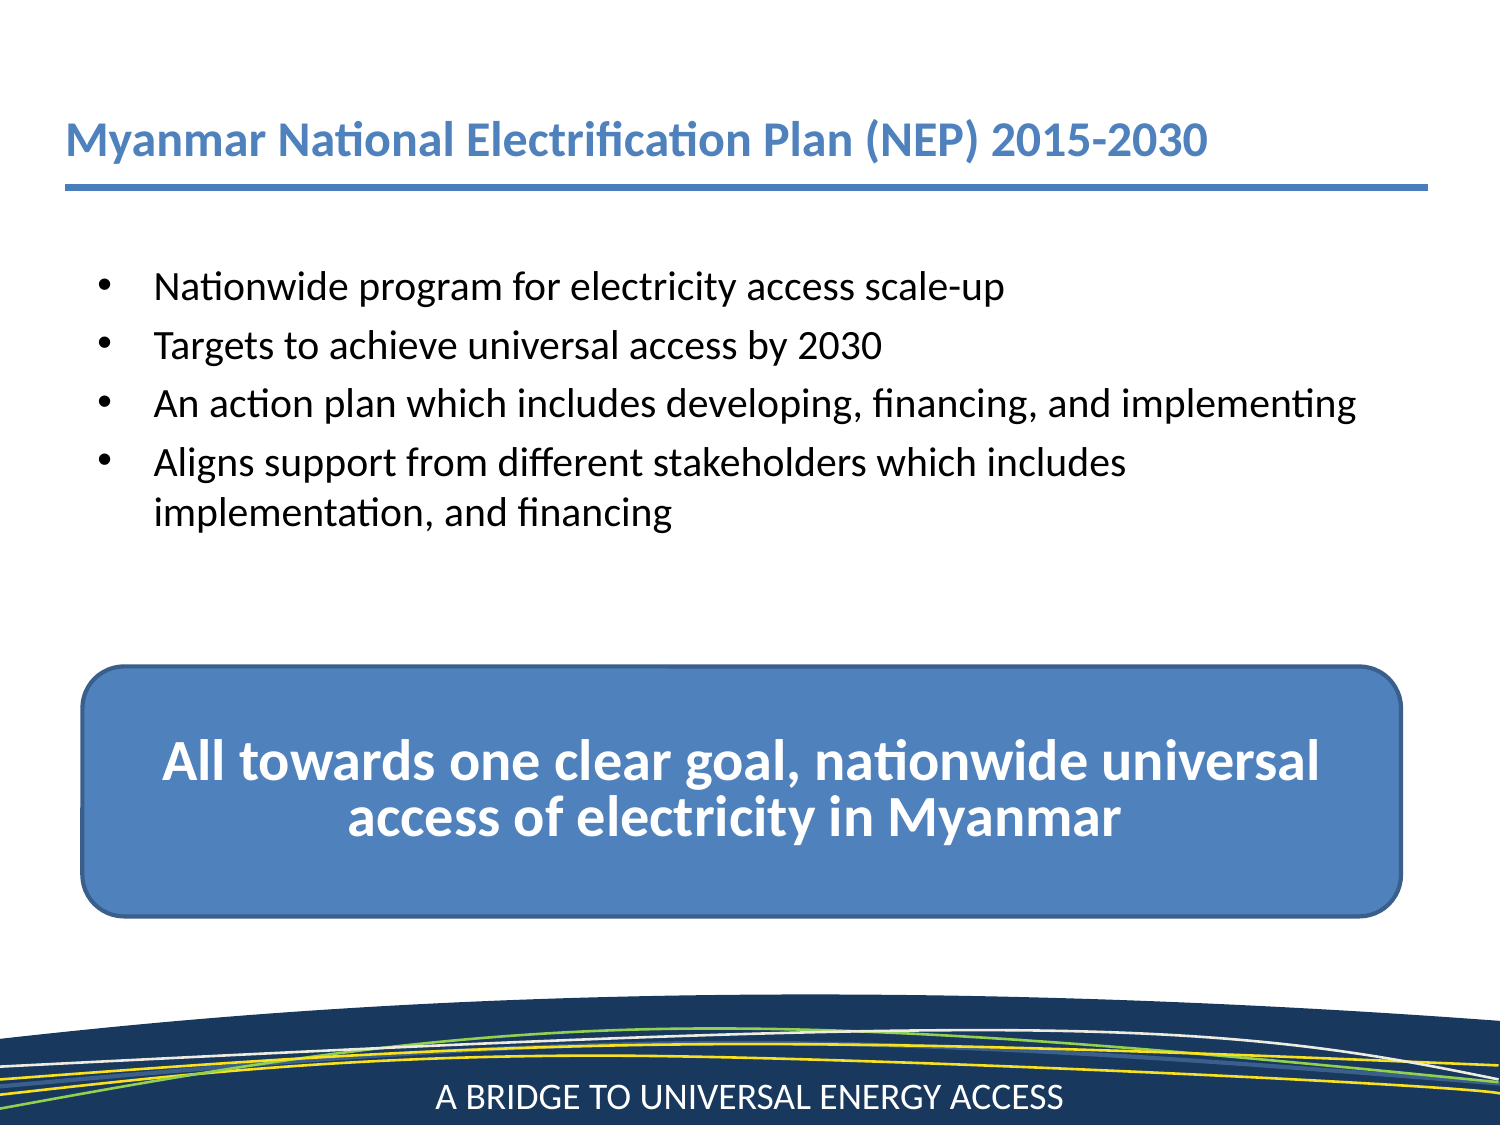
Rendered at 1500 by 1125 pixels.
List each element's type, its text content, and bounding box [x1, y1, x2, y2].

text_box [1425, 1060, 1499, 1064]
text_box [389, 1026, 852, 1045]
text_box All towards one clear goal, nationwide universal access of electricity in Myanmar [80, 664, 1404, 919]
slide_number 2 [1074, 1042, 1425, 1103]
text_box Myanmar National Electrification Plan (NEP) 2015-2030 [50, 42, 1363, 230]
text_box [0, 994, 1500, 1064]
text_box A Bridge to Universal Energy Access [0, 1064, 1500, 1125]
text_box Nationwide program for electricity access scale-up Targets to achieve universal access by 2030 An action plan which includes developing, financing, and implementing Aligns support from different stakeholders which includes implementation, and financing [82, 196, 1418, 724]
text_box [10, 1028, 1285, 1064]
